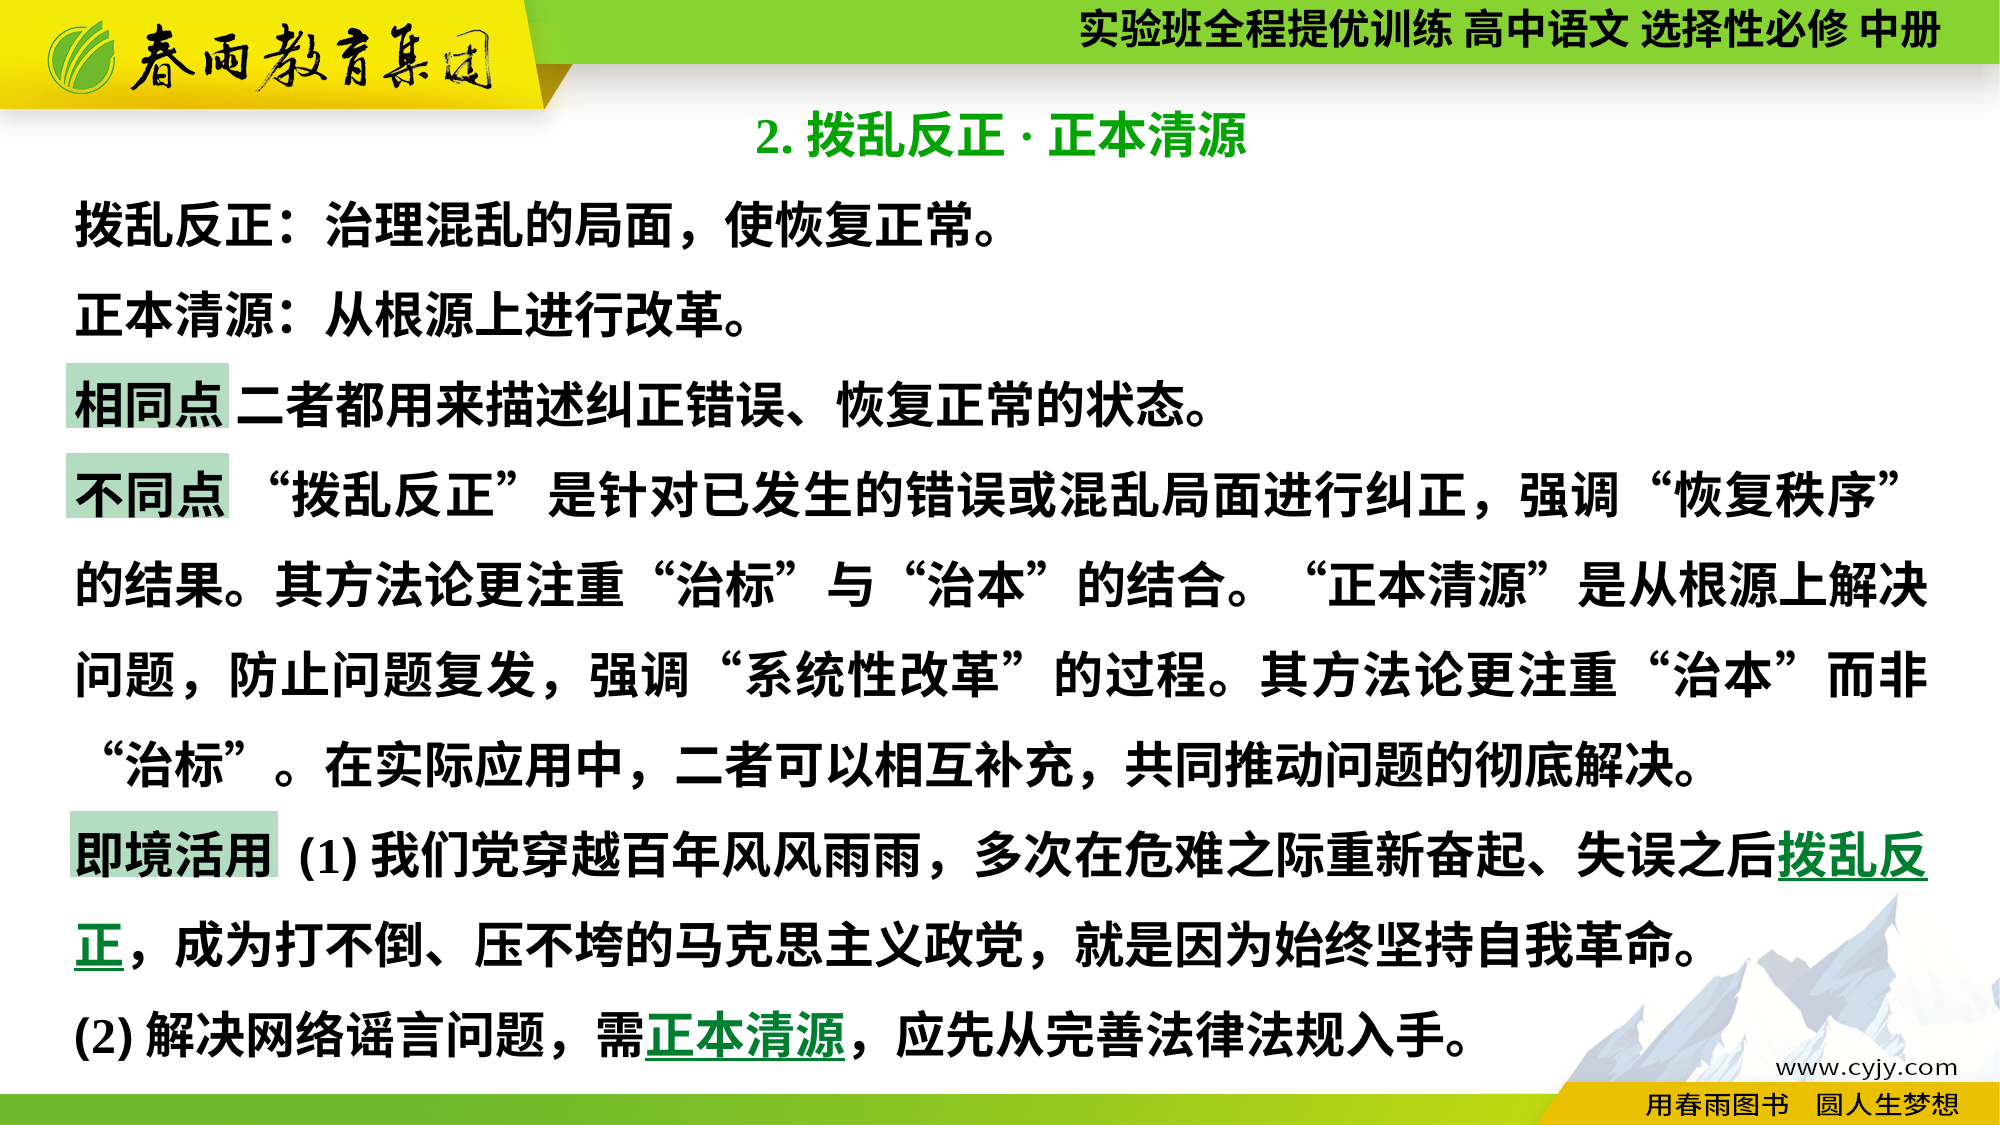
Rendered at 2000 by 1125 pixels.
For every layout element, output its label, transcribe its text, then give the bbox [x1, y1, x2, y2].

picture [0, 0, 2000, 1125]
list 2.拨乱反正·正本清源 拨乱反正：治理混乱的局面，使恢复正常。 正本清源：从根源上进行改革。 相同点 二者都用来描述纠正错误、恢复正常的状态。 不同点 “拨乱反正”是针对已发生的错误或混乱局面进行纠正，强调“恢复秩序”的结果。其方法论更注重“治标”与“治本”的结合。“正本清源”是从根源上解决问题，防止问题复发，强调“系统性改革”的过程。其方法论更注重“治本”而非“治标”。在实际应用中，二者可以相互补充，共同推动问题的彻底解决。 即境活用 (1)我们党穿越百年风风雨雨，多次在危难之际重新奋起、失误之后拨乱反正，成为打不倒、压不垮的马克思主义政党，就是因为始终坚持自我革命。 (2)解决网络谣言问题，需正本清源，应先从完善法律法规入手。 [59, 66, 1944, 1082]
